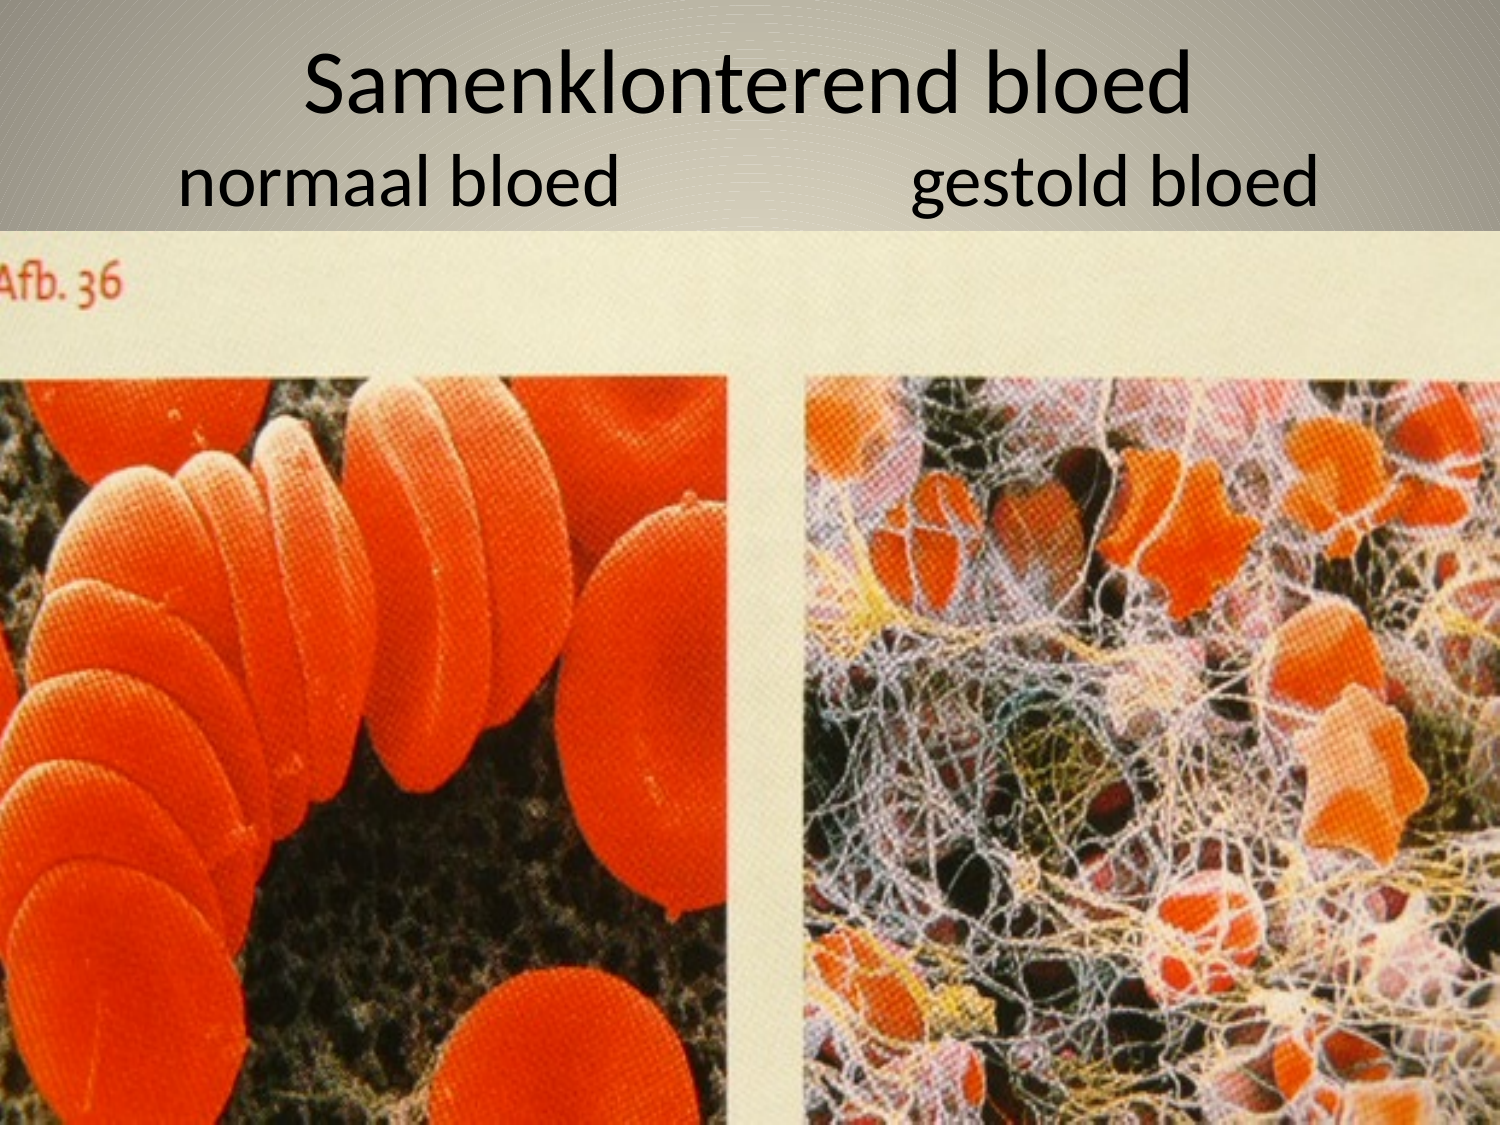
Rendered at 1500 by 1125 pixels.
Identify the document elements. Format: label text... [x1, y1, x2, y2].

title Samenklonterend bloed normaal bloed gestold bloed [0, 0, 1500, 231]
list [0, 231, 1500, 1125]
